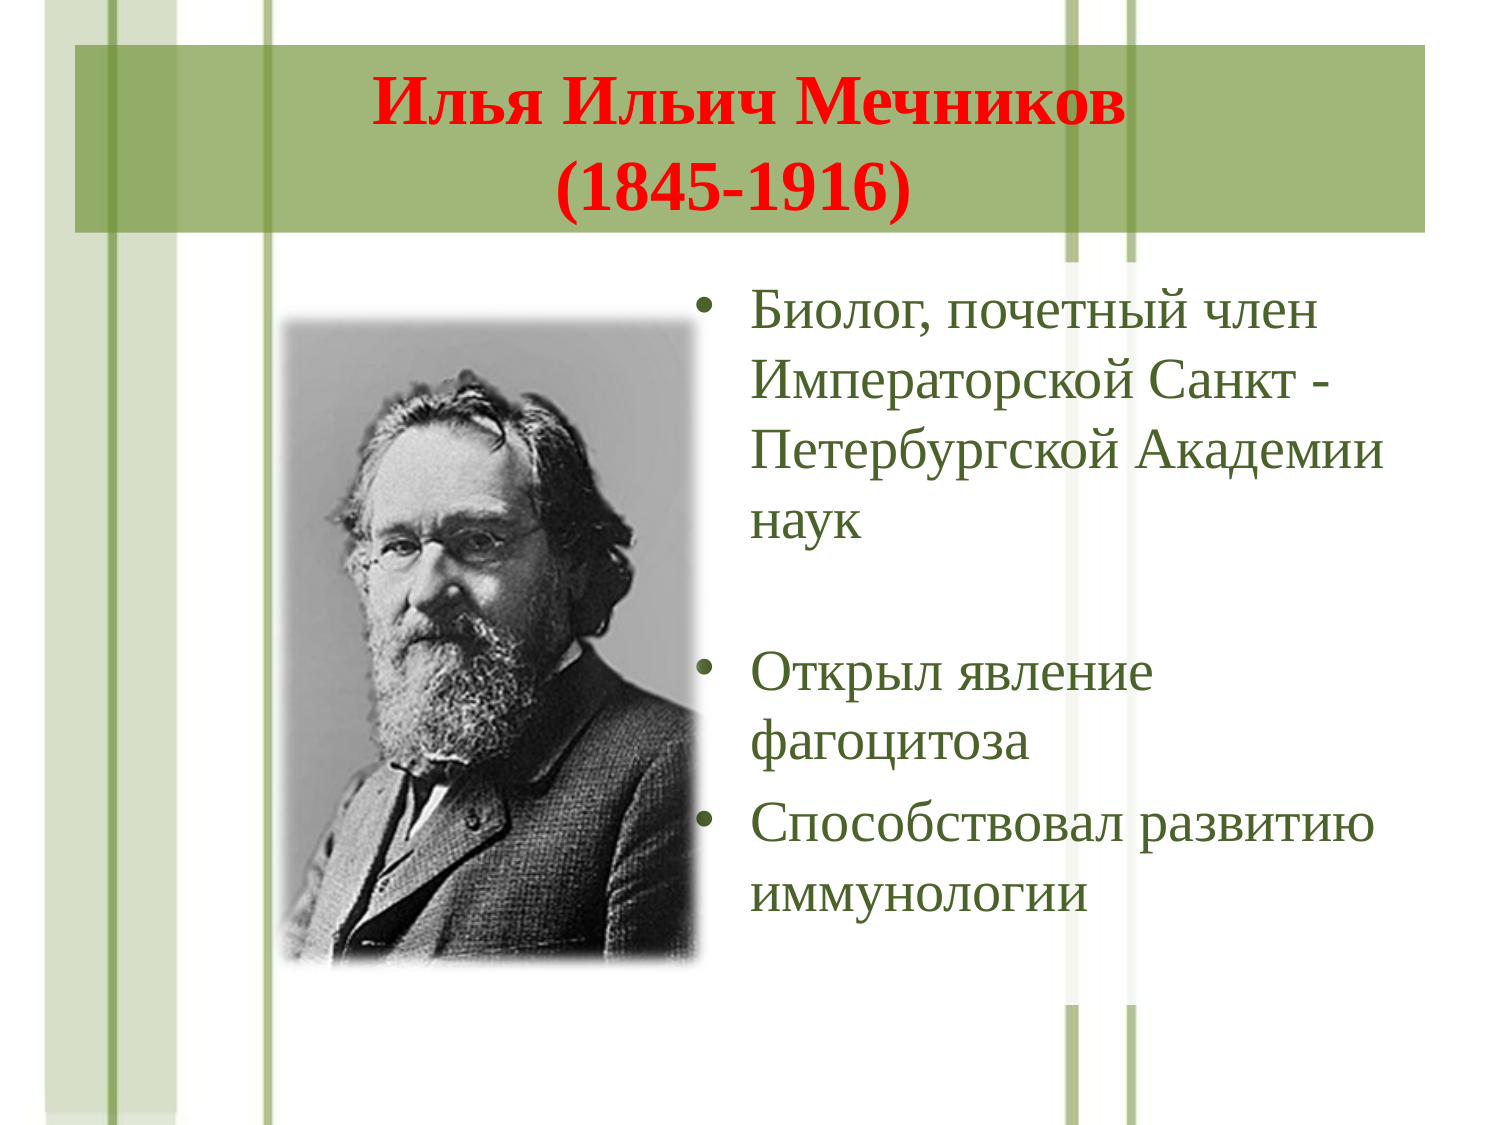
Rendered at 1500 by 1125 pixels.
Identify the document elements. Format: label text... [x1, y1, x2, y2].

list Биолог, почетный член Императорской Санкт -Петербургской Академии наук Открыл явление фагоцитоза Способствовал развитию иммунологии [678, 262, 1426, 1006]
picture [0, 0, 1500, 1125]
title Илья Ильич Мечников (1845-1916) [74, 44, 1426, 233]
